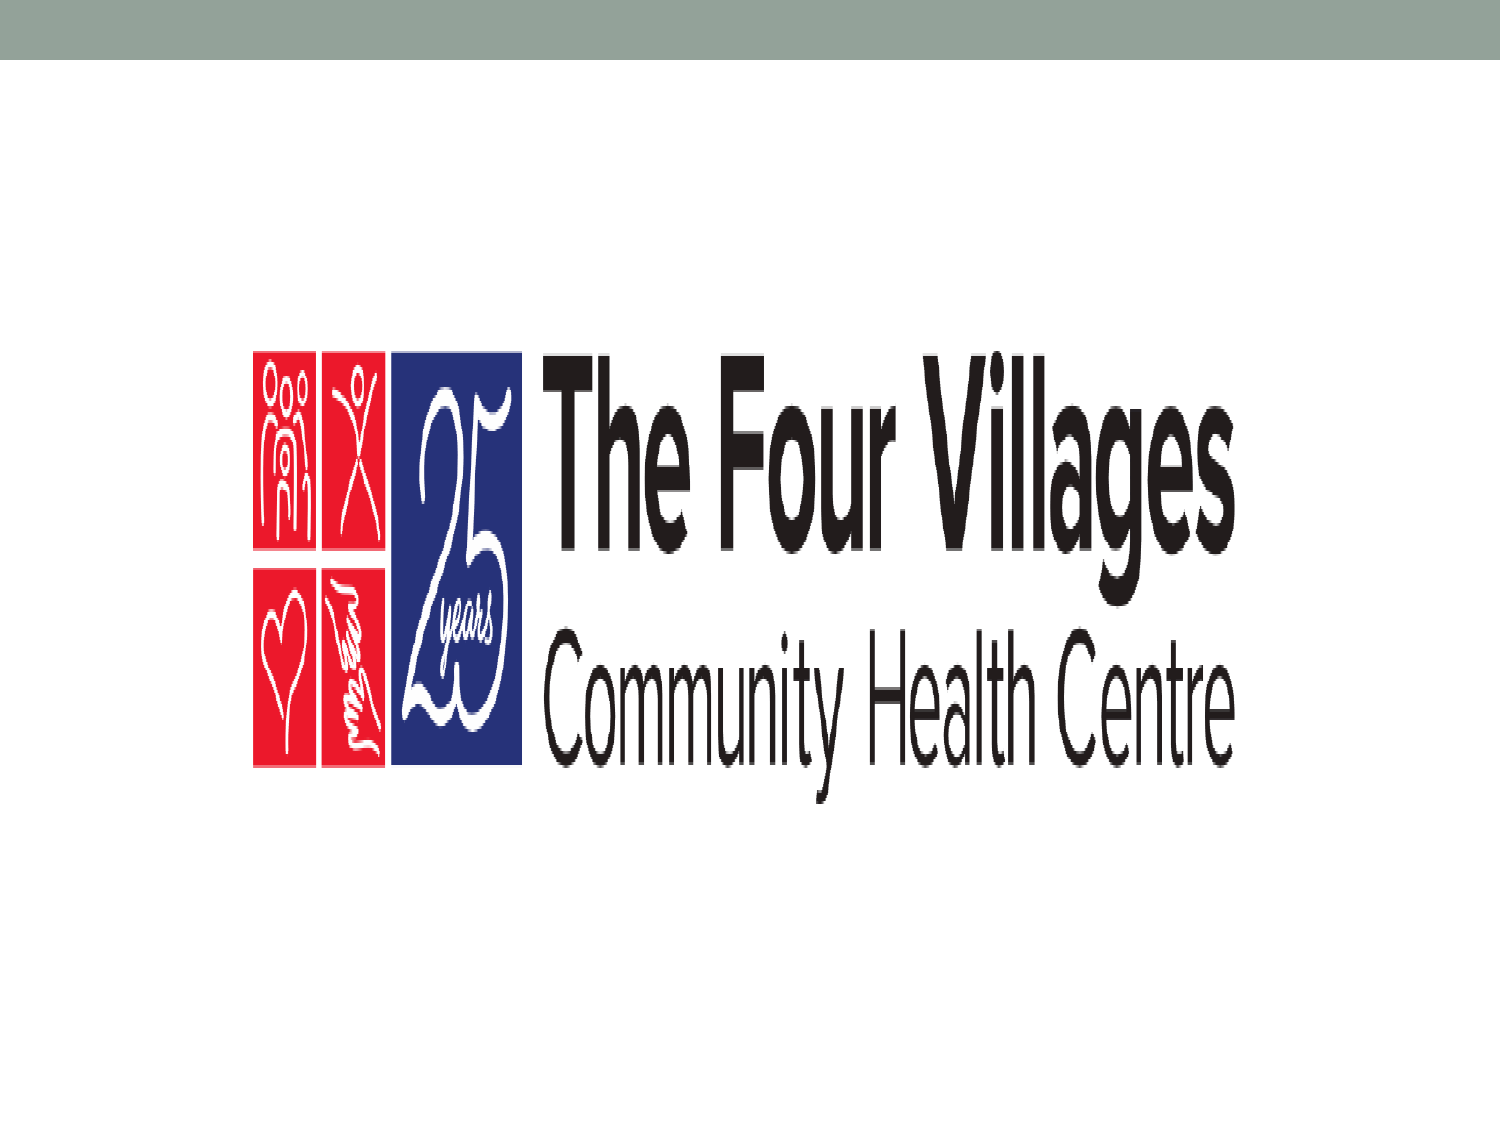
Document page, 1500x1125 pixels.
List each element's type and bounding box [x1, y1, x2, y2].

picture [253, 290, 1235, 847]
